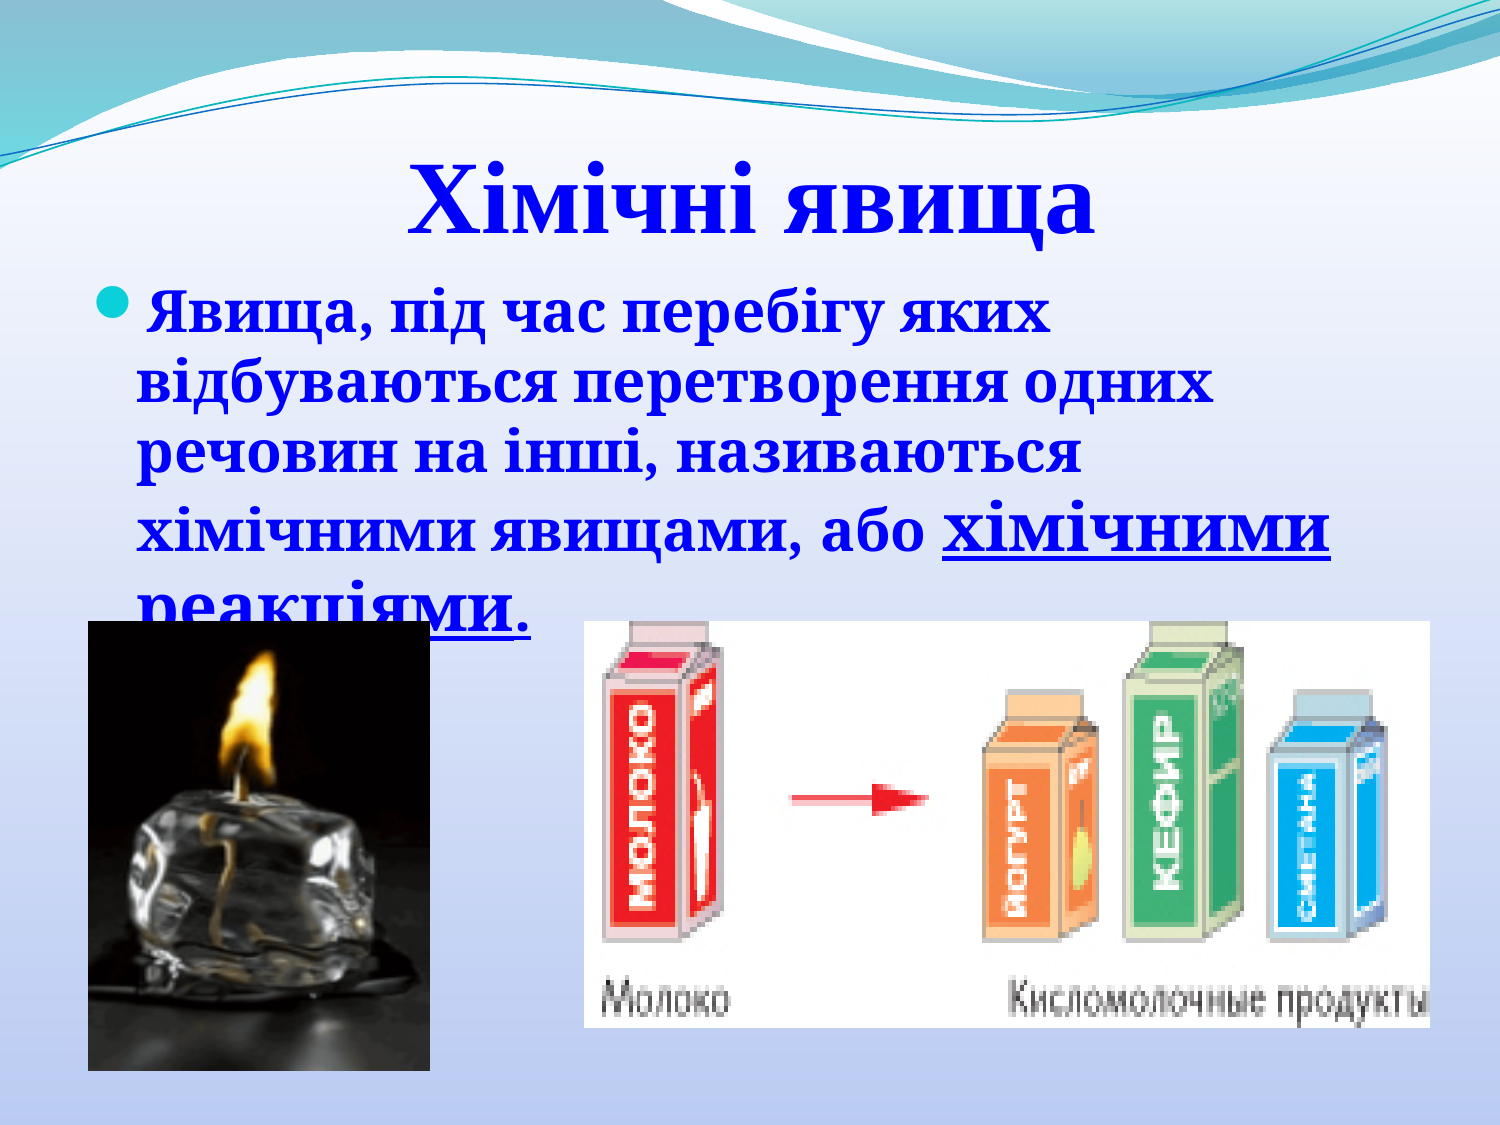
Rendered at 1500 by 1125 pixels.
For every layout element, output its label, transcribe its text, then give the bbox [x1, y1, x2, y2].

picture [584, 621, 1430, 1028]
picture [88, 621, 430, 1071]
list Явища, під час перебігу яких відбуваються перетворення одних речовин на інші, називаються хімічними явищами, або хімічними реакціями. [76, 267, 1427, 988]
title Хімічні явища [76, 66, 1427, 254]
